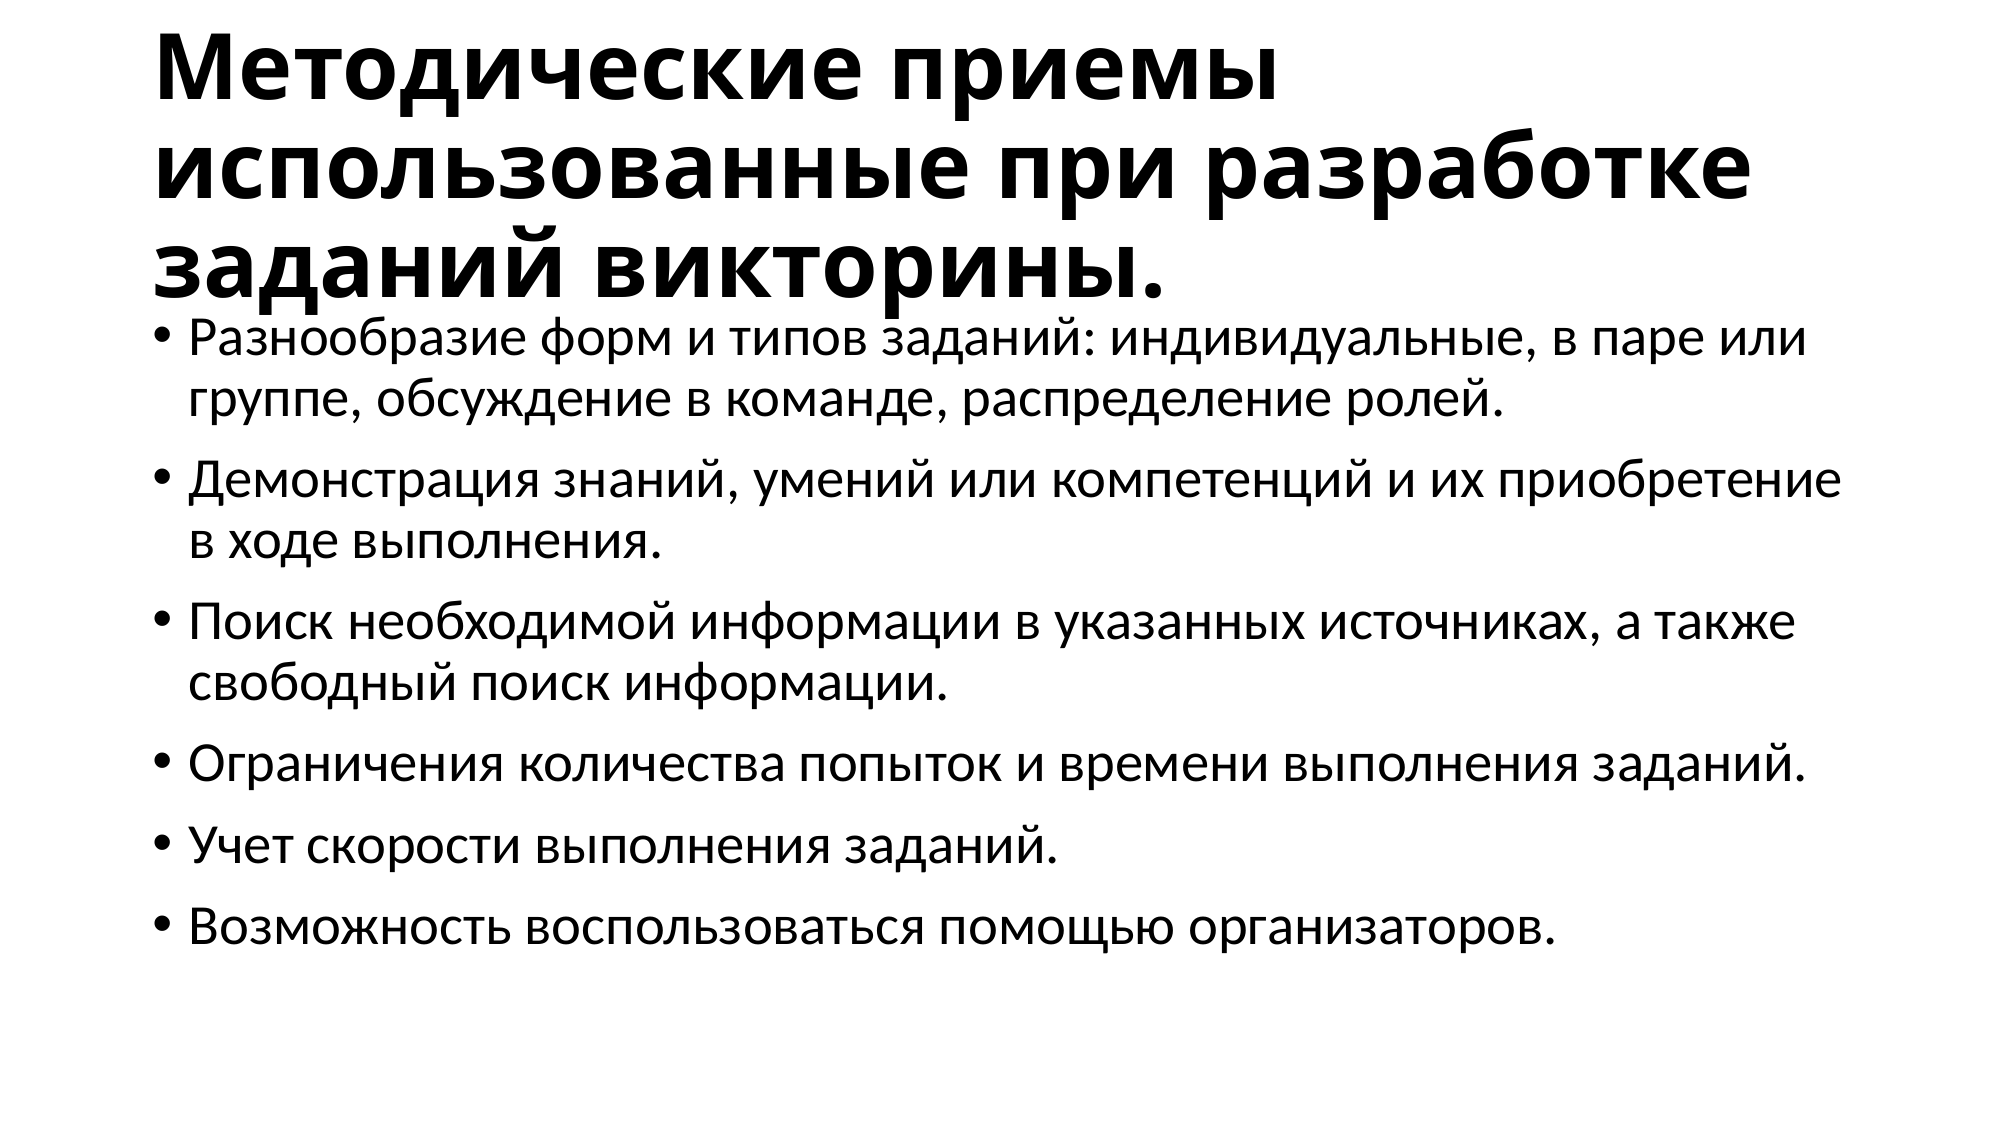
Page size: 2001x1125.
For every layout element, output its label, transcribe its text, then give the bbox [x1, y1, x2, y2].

title Методические приемы использованные при разработке заданий викторины. [137, 59, 1863, 278]
list Разнообразие форм и типов заданий: индивидуальные, в паре или группе, обсуждение в команде, распределение ролей. Демонстрация знаний, умений или компетенций и их приобретение в ходе выполнения. Поиск необходимой информации в указанных источниках, а также свободный поиск информации. Ограничения количества попыток и времени выполнения заданий. Учет скорости выполнения заданий. Возможность воспользоваться помощью организаторов. [137, 299, 1863, 1014]
